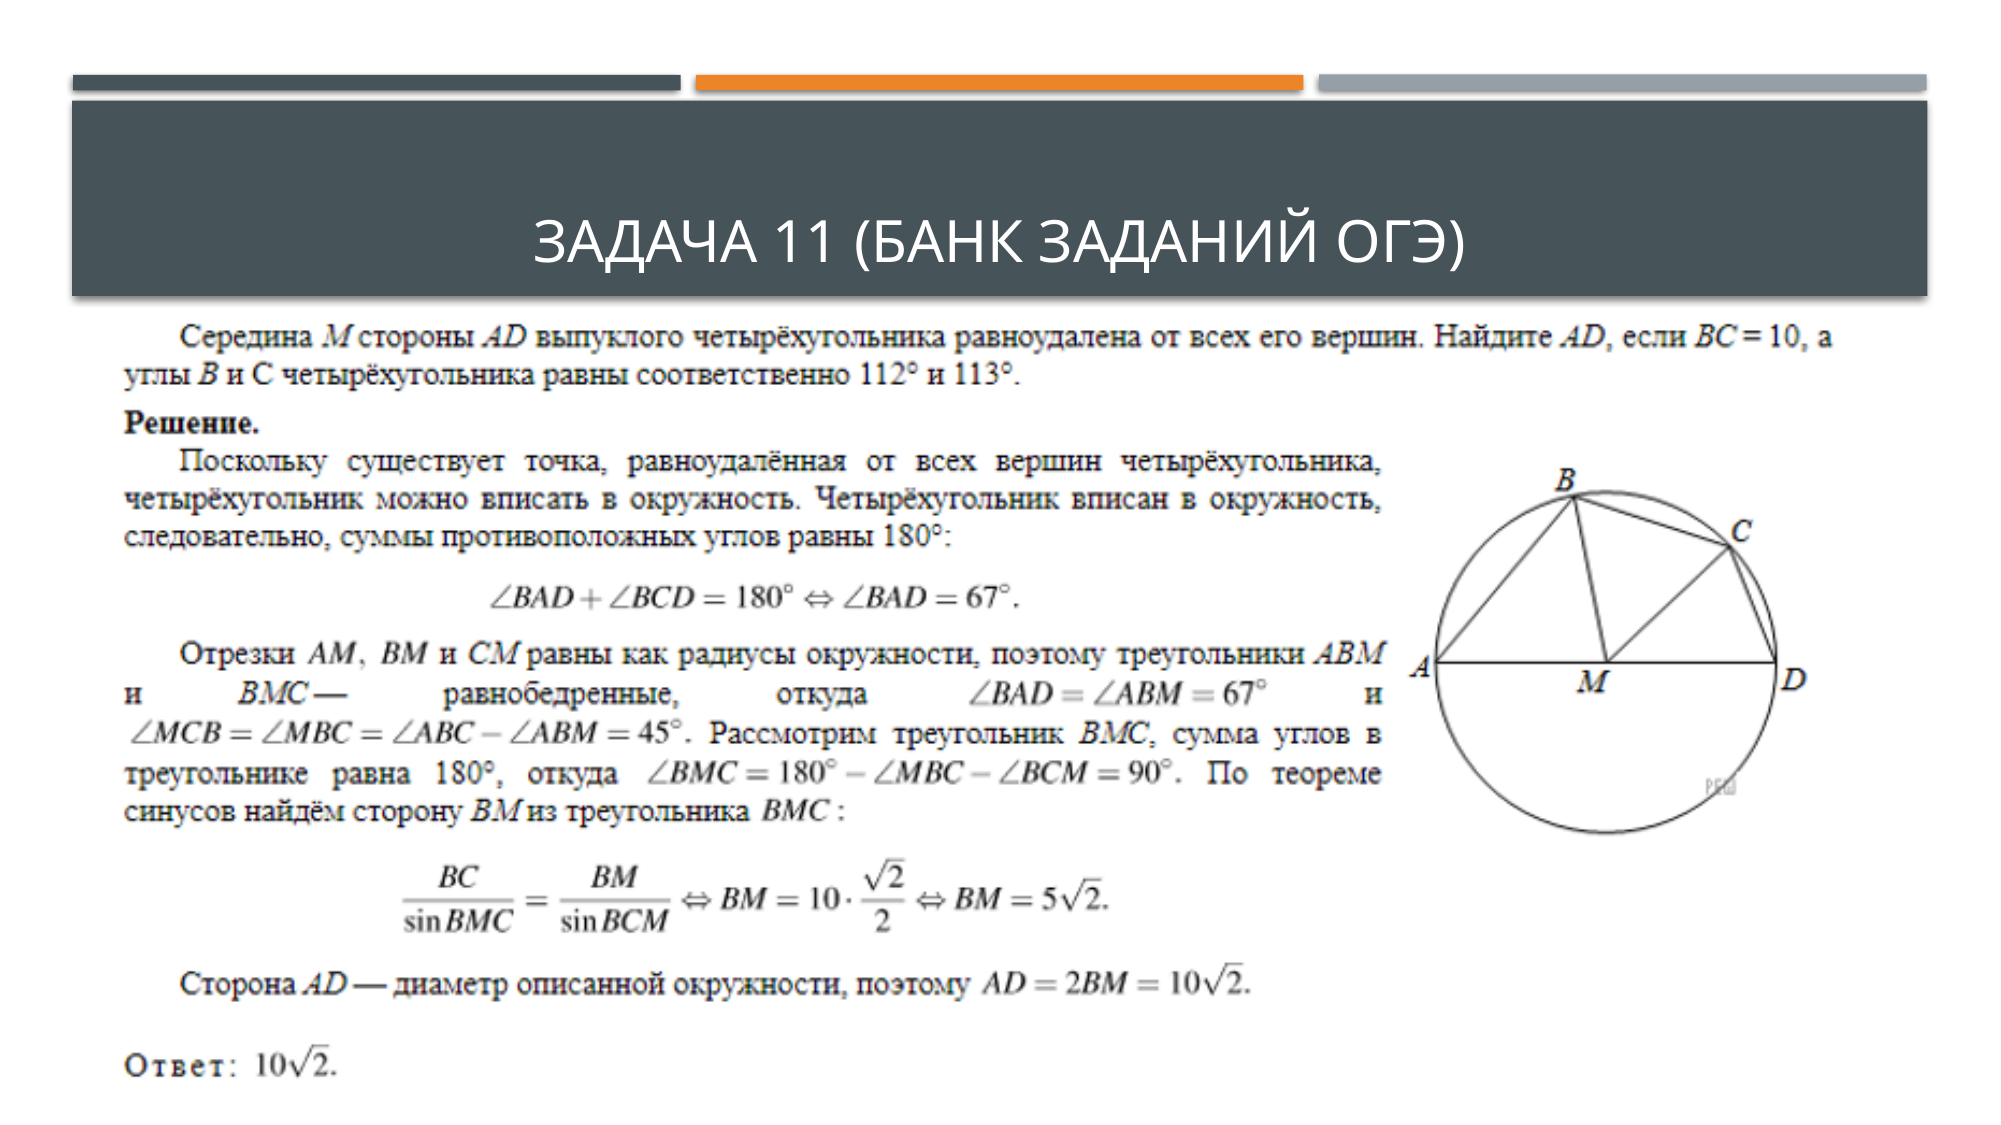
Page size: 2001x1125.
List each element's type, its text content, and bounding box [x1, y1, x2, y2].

title Задача 11 (банк заданий ОГЭ) [95, 115, 1905, 282]
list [94, 314, 1840, 1089]
